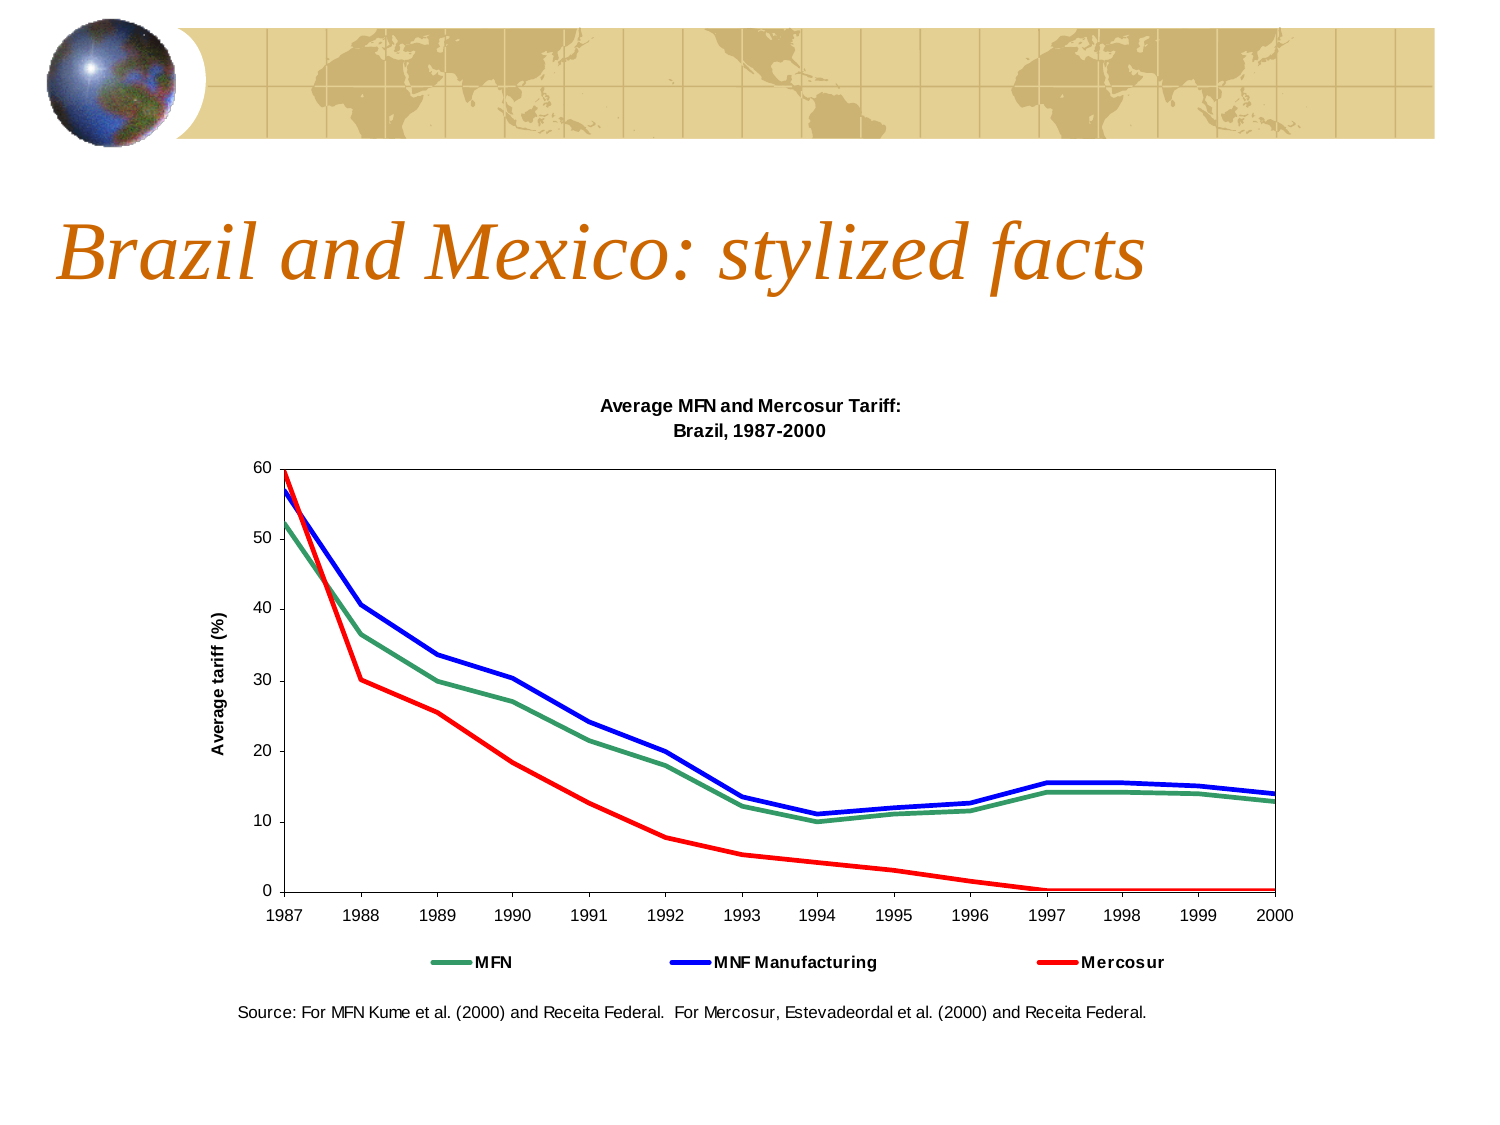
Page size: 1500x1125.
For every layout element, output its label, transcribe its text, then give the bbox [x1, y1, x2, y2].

picture [42, 14, 190, 151]
picture [195, 370, 1305, 1038]
title Brazil and Mexico: stylized facts [40, 152, 1316, 341]
